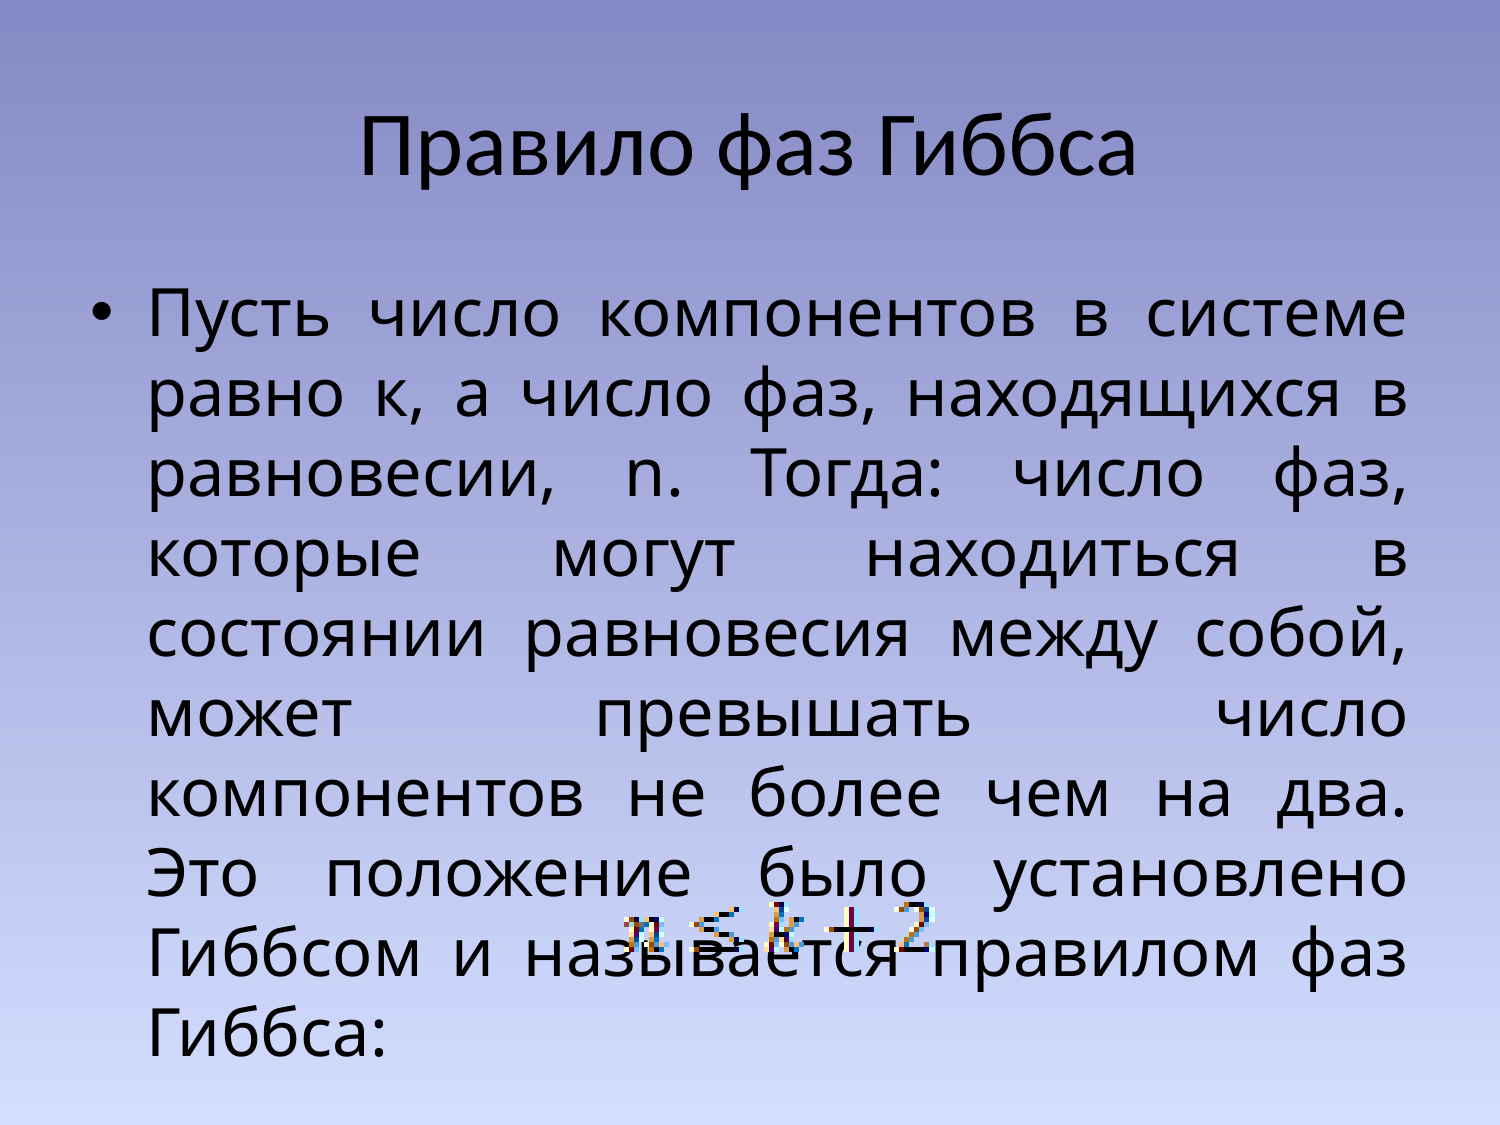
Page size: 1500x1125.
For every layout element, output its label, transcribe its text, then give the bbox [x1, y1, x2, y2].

picture [624, 887, 936, 988]
list Пусть число компонентов в системе равно к, а число фаз, находящихся в равновесии, n. Тогда: число фаз, которые могут находиться в состоянии равновесия между собой, может превышать число компонентов не более чем на два. Это положение было установлено Гиббсом и называется правилом фаз Гиббса: [75, 262, 1425, 1005]
title Правило фаз Гиббса [75, 45, 1425, 233]
